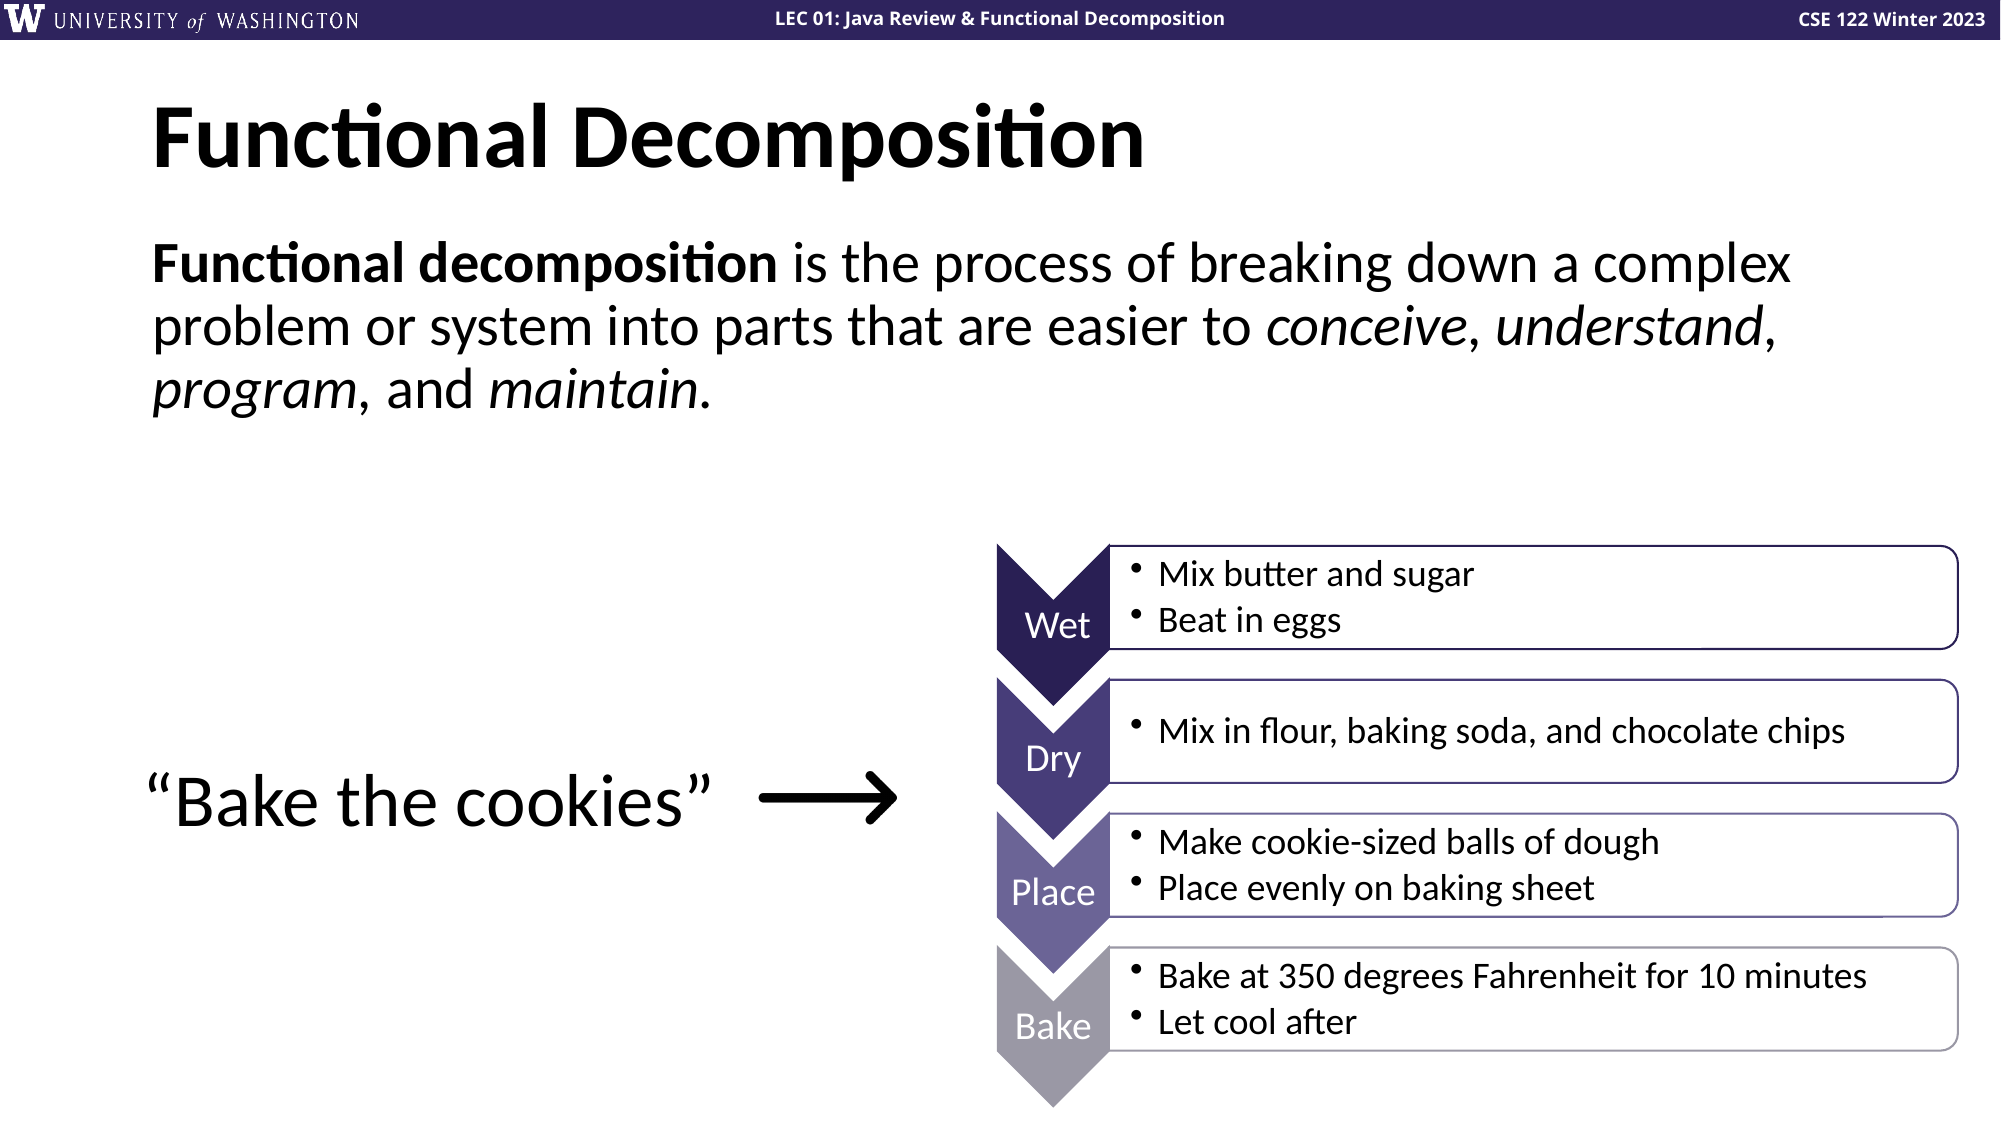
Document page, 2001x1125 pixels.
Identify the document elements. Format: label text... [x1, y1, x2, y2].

picture [4, 4, 358, 33]
picture [752, 722, 903, 873]
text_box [997, 545, 1958, 1107]
list Functional decomposition is the process of breaking down a complex problem or system into parts that are easier to conceive, understand, program, and maintain. [137, 224, 1863, 1014]
title Functional Decomposition [137, 74, 1863, 200]
text_box “Bake the cookies” [128, 744, 731, 850]
